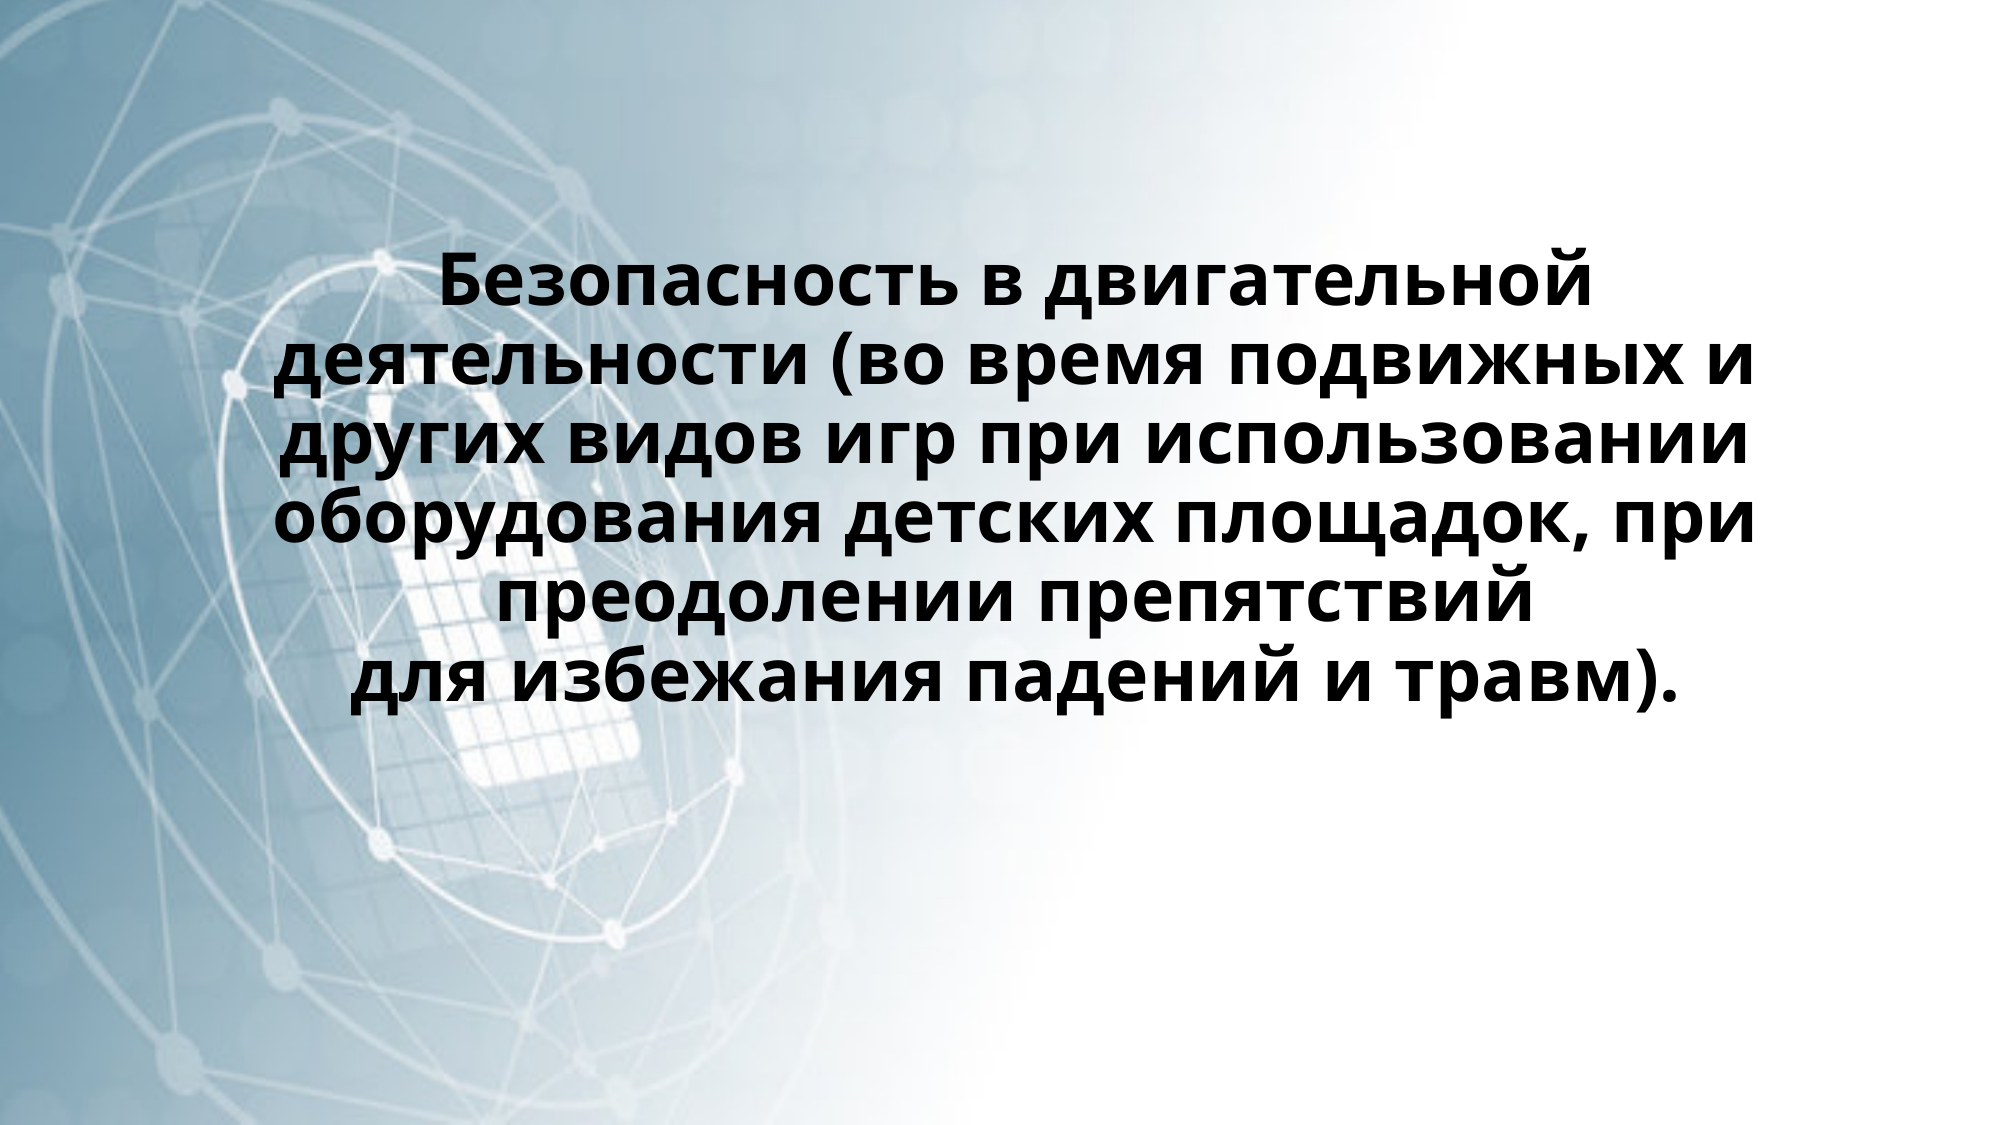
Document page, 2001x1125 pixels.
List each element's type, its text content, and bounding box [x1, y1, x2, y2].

picture [0, 0, 2001, 1125]
title Безопасность в двигательной деятельности (во время подвижных и других видов игр при использовании оборудования детских площадок, при преодолении препятствий для избежания падений и травм). [153, 232, 1879, 726]
